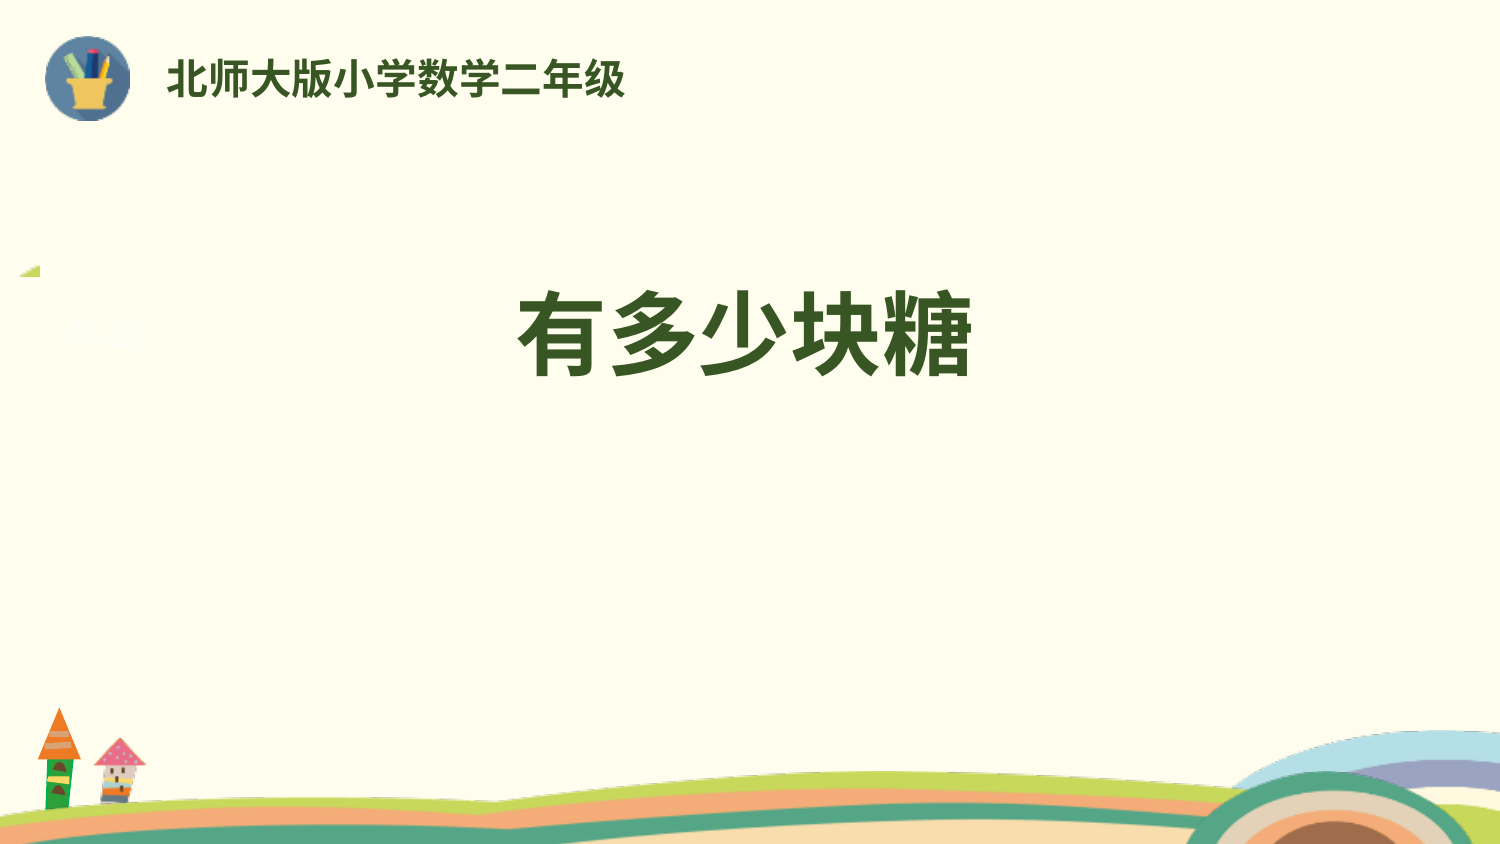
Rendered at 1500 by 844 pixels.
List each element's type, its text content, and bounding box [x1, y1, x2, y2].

text_box 有多少块糖 [504, 271, 986, 393]
text_box 北师大版小学数学二年级 [155, 47, 638, 109]
picture [0, 0, 1500, 844]
